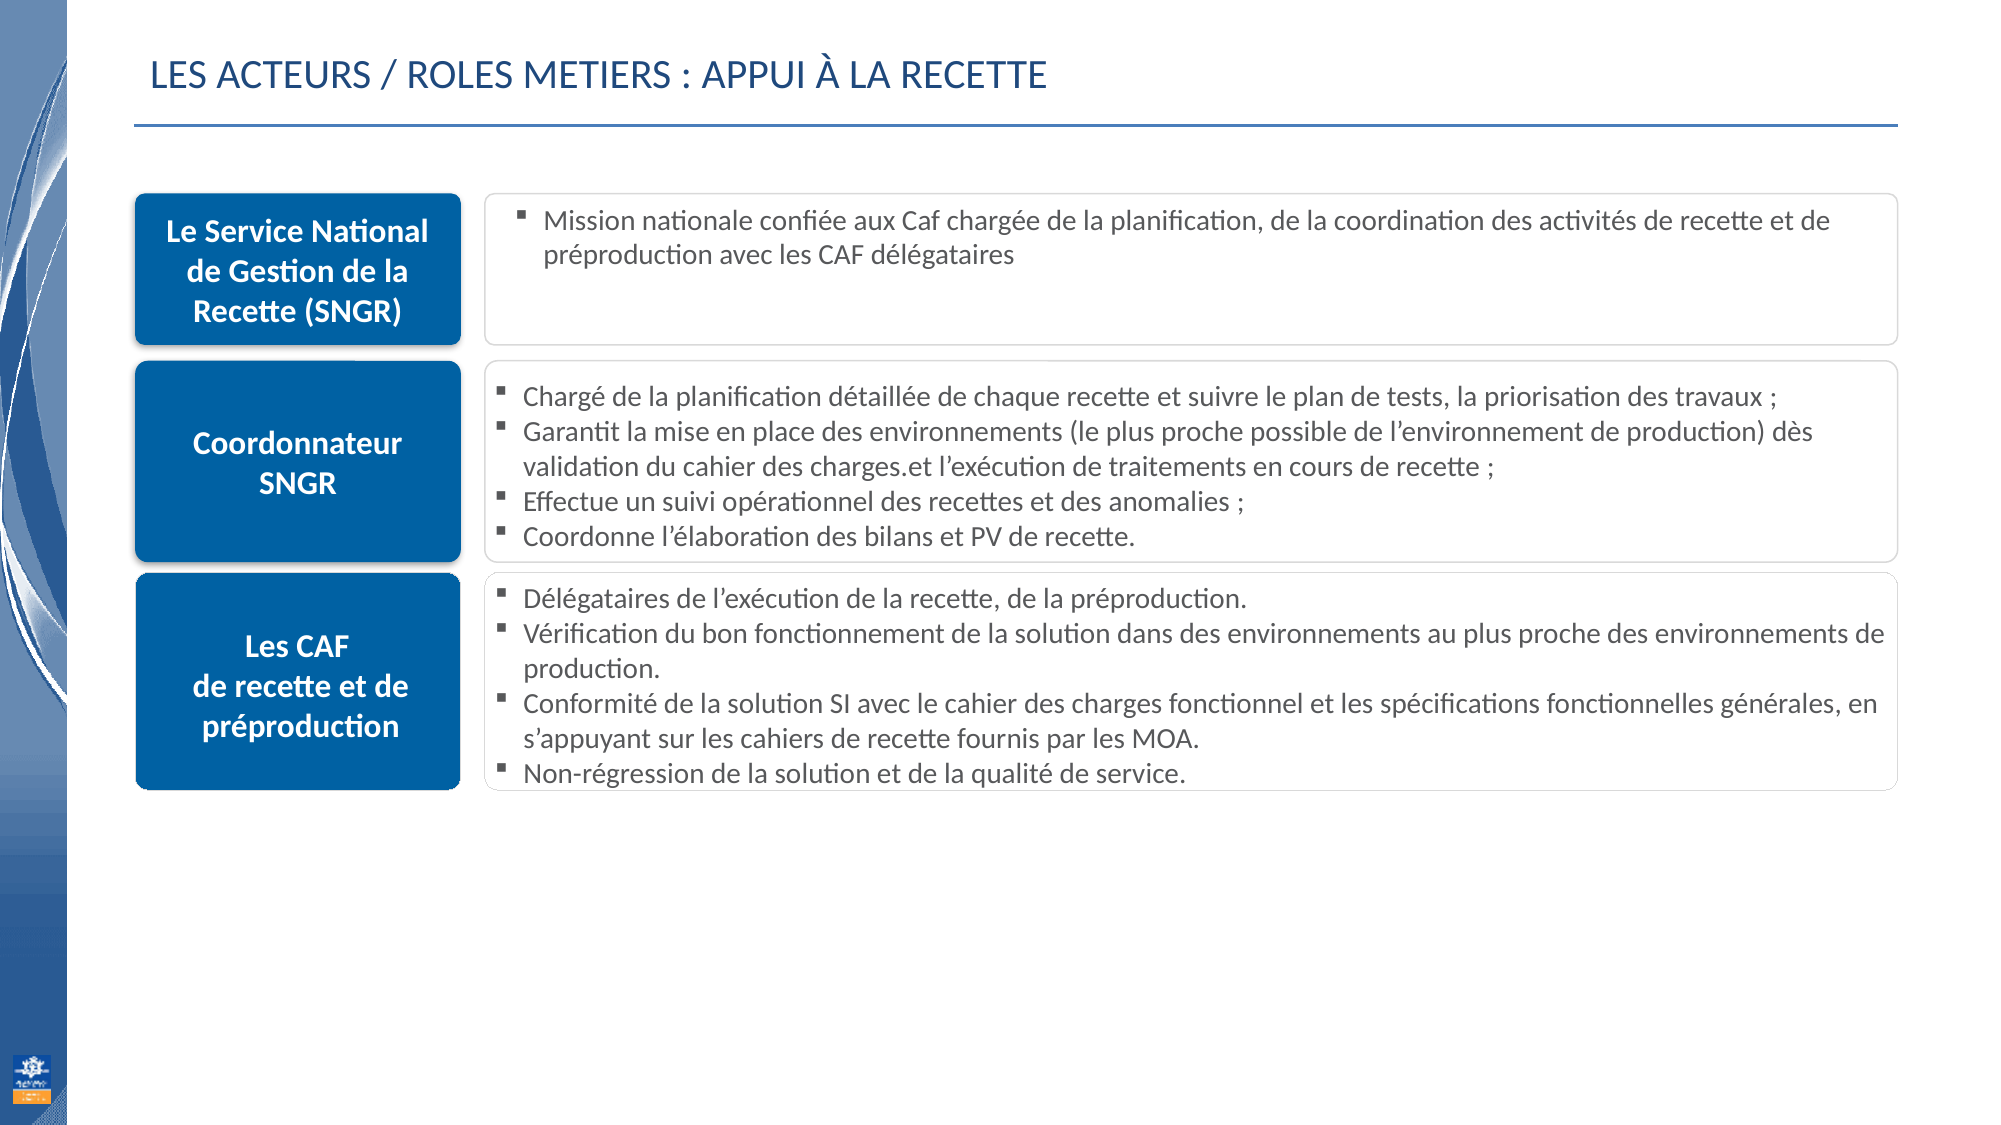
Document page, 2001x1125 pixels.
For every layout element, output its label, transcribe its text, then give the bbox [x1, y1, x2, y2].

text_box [134, 572, 1898, 791]
title LES ACTEURS / RoLES METIERS : appui à la recette [135, 19, 1898, 126]
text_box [134, 360, 1898, 563]
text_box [134, 193, 1898, 346]
picture [13, 1055, 51, 1104]
